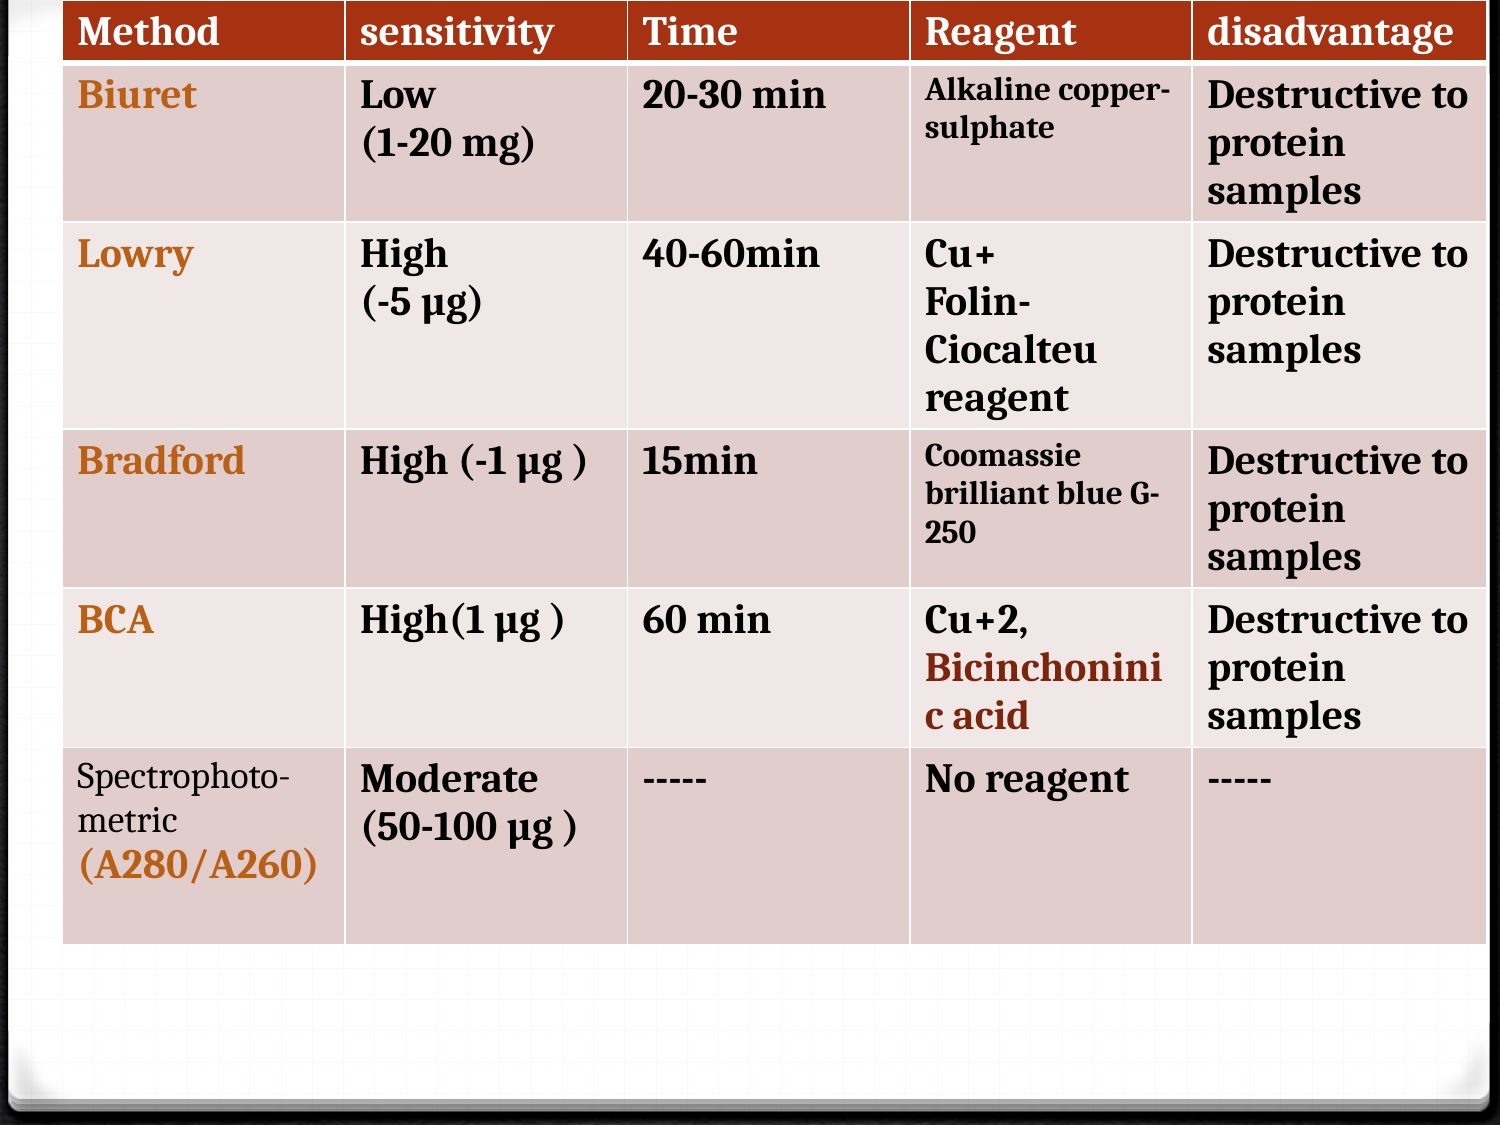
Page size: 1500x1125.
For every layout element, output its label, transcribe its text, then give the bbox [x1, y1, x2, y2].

table_cell 60 min [628, 589, 909, 747]
table_header disadvantage [1193, 1, 1486, 60]
table_cell Alkaline copper-sulphate [911, 66, 1191, 221]
table_header Reagent [911, 1, 1191, 60]
table_header Method [63, 1, 344, 60]
table_cell BCA [63, 589, 344, 747]
table_cell High(1 µg ) [346, 589, 627, 747]
table_cell Low (1-20 mg) [346, 66, 627, 221]
table_cell ----- [1193, 748, 1486, 944]
table_cell Destructive to protein samples [1193, 430, 1486, 587]
table_cell Bradford [63, 430, 344, 587]
table_cell 40-60min [628, 223, 909, 428]
table_cell Destructive to protein samples [1193, 589, 1486, 747]
table_header sensitivity [346, 1, 627, 60]
table_cell High (-1 µg ) [346, 430, 627, 587]
table_cell 15min [628, 430, 909, 587]
table_cell Moderate (50-100 µg ) [346, 748, 627, 944]
table_cell Destructive to protein samples [1193, 223, 1486, 428]
table_cell Cu+2, Bicinchoninic acid [911, 589, 1191, 747]
table_cell Spectrophoto-metric (A280/A260) [63, 748, 344, 944]
table_cell No reagent [911, 748, 1191, 944]
table_cell ----- [628, 748, 909, 944]
table_cell Destructive to protein samples [1193, 66, 1486, 221]
table_cell 20-30 min [628, 66, 909, 221]
table_cell Cu+ Folin-Ciocalteu reagent [911, 223, 1191, 428]
table_cell High (-5 µg) [346, 223, 627, 428]
table_cell Lowry [63, 223, 344, 428]
picture [0, 0, 1500, 1125]
table_cell Coomassie brilliant blue G-250 [911, 430, 1191, 587]
table_cell Biuret [63, 66, 344, 221]
table_header Time [628, 1, 909, 60]
